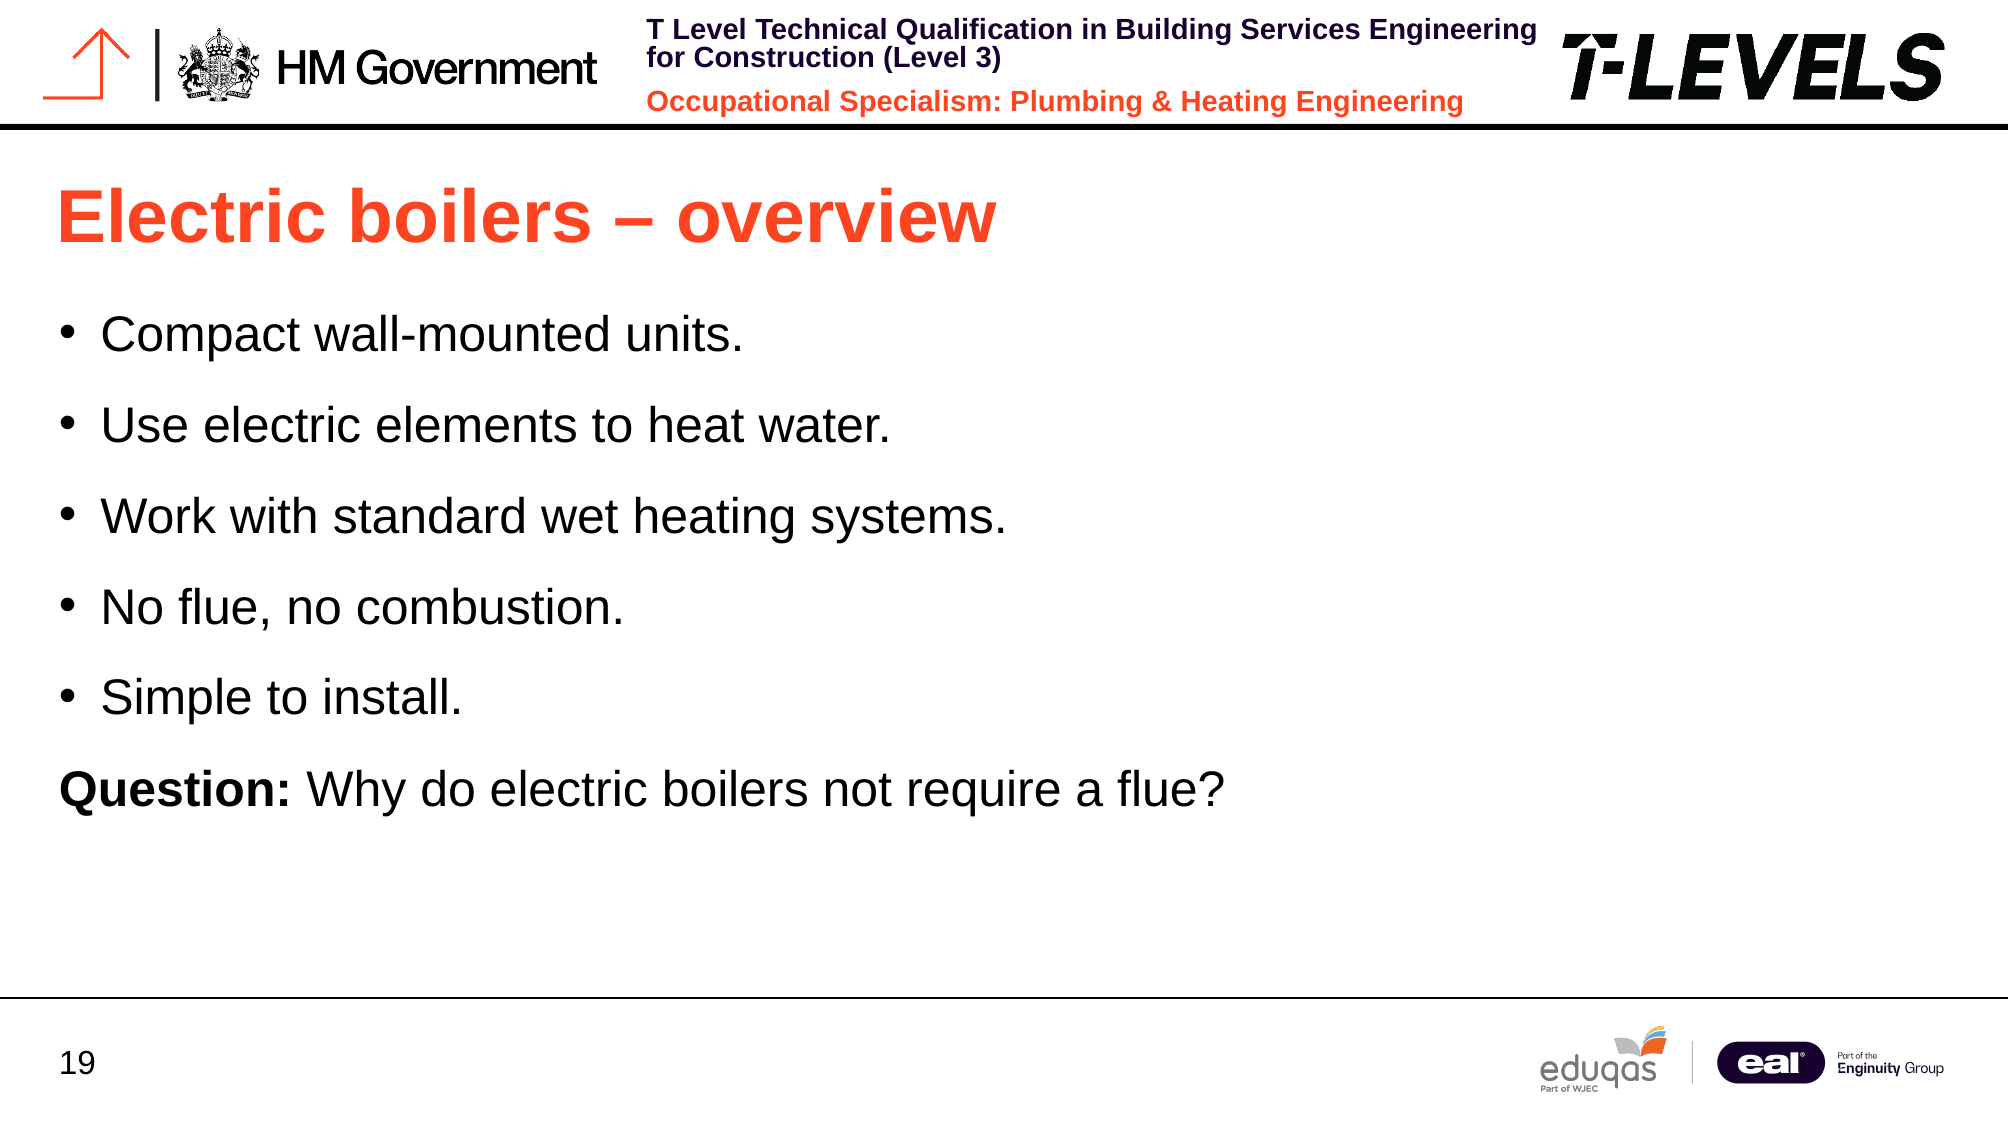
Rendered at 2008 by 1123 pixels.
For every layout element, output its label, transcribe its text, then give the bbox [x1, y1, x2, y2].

picture [1543, 25, 1964, 108]
picture [1535, 1021, 1949, 1097]
title Electric boilers – overview [41, 111, 1949, 314]
list Compact wall-mounted units. Use electric elements to heat water. Work with standard wet heating systems. No flue, no combustion. Simple to install. Question: Why do electric boilers not require a flue? [59, 295, 1947, 1006]
picture [155, 28, 597, 102]
picture [38, 27, 136, 100]
